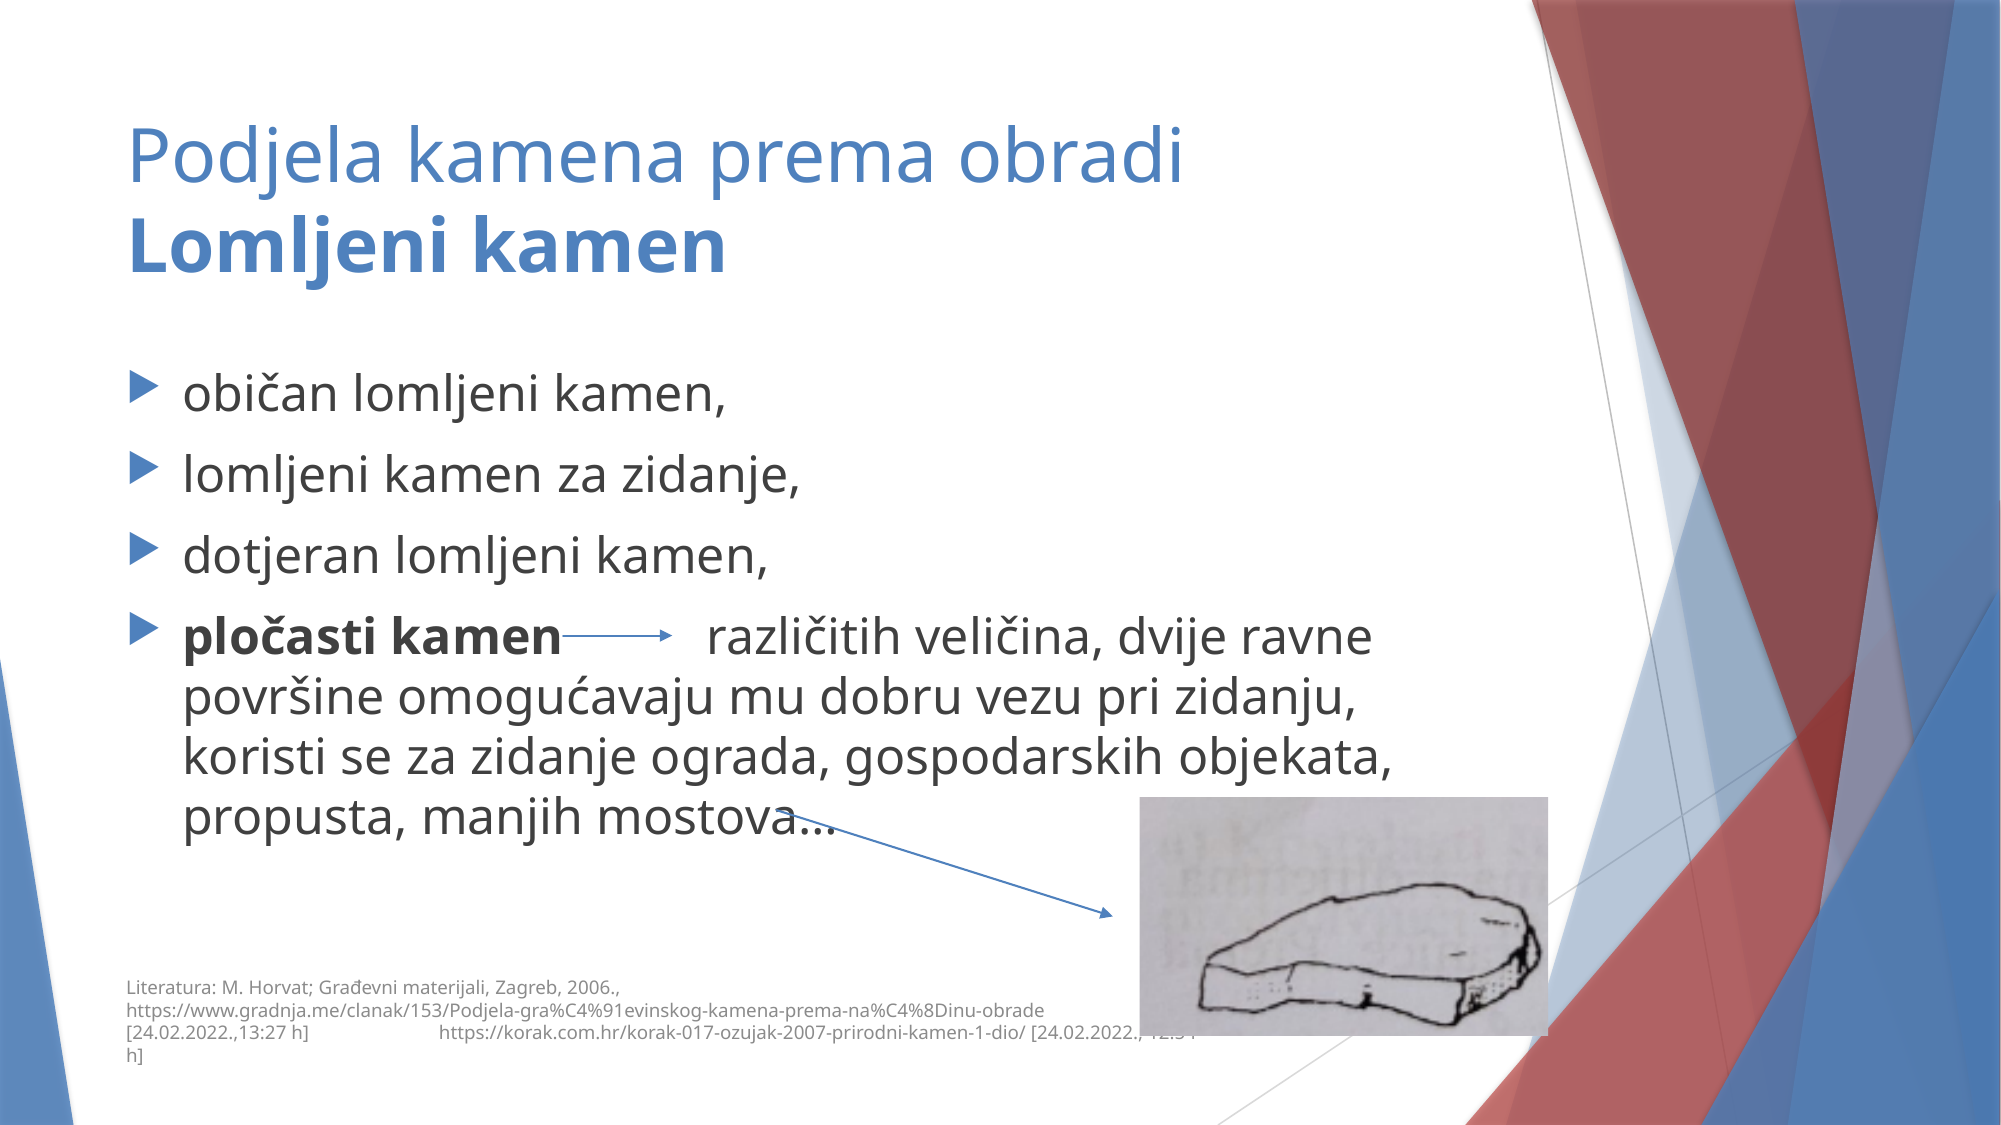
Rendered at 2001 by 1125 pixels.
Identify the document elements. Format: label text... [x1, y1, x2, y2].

picture [1139, 796, 1549, 1036]
list običan lomljeni kamen, lomljeni kamen za zidanje, dotjeran lomljeni kamen, pločasti kamen različitih veličina, dvije ravne površine omogućavaju mu dobru vezu pri zidanju, koristi se za zidanje ograda, gospodarskih objekata, propusta, manjih mostova… [111, 354, 1522, 991]
footer Literatura: M. Horvat; Građevni materijali, Zagreb, 2006., https://www.gradnja.me/clanak/153/Podjela-gra%C4%91evinskog-kamena-prema-na%C4%8Dinu-obrade [24.02.2022.,13:27 h] https://korak.com.hr/korak-017-ozujak-2007-prirodni-kamen-1-dio/ [24.02.2022., 12:54 h] [111, 991, 1222, 1051]
title Podjela kamena prema obradi Lomljeni kamen [111, 99, 1522, 317]
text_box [775, 809, 1114, 917]
